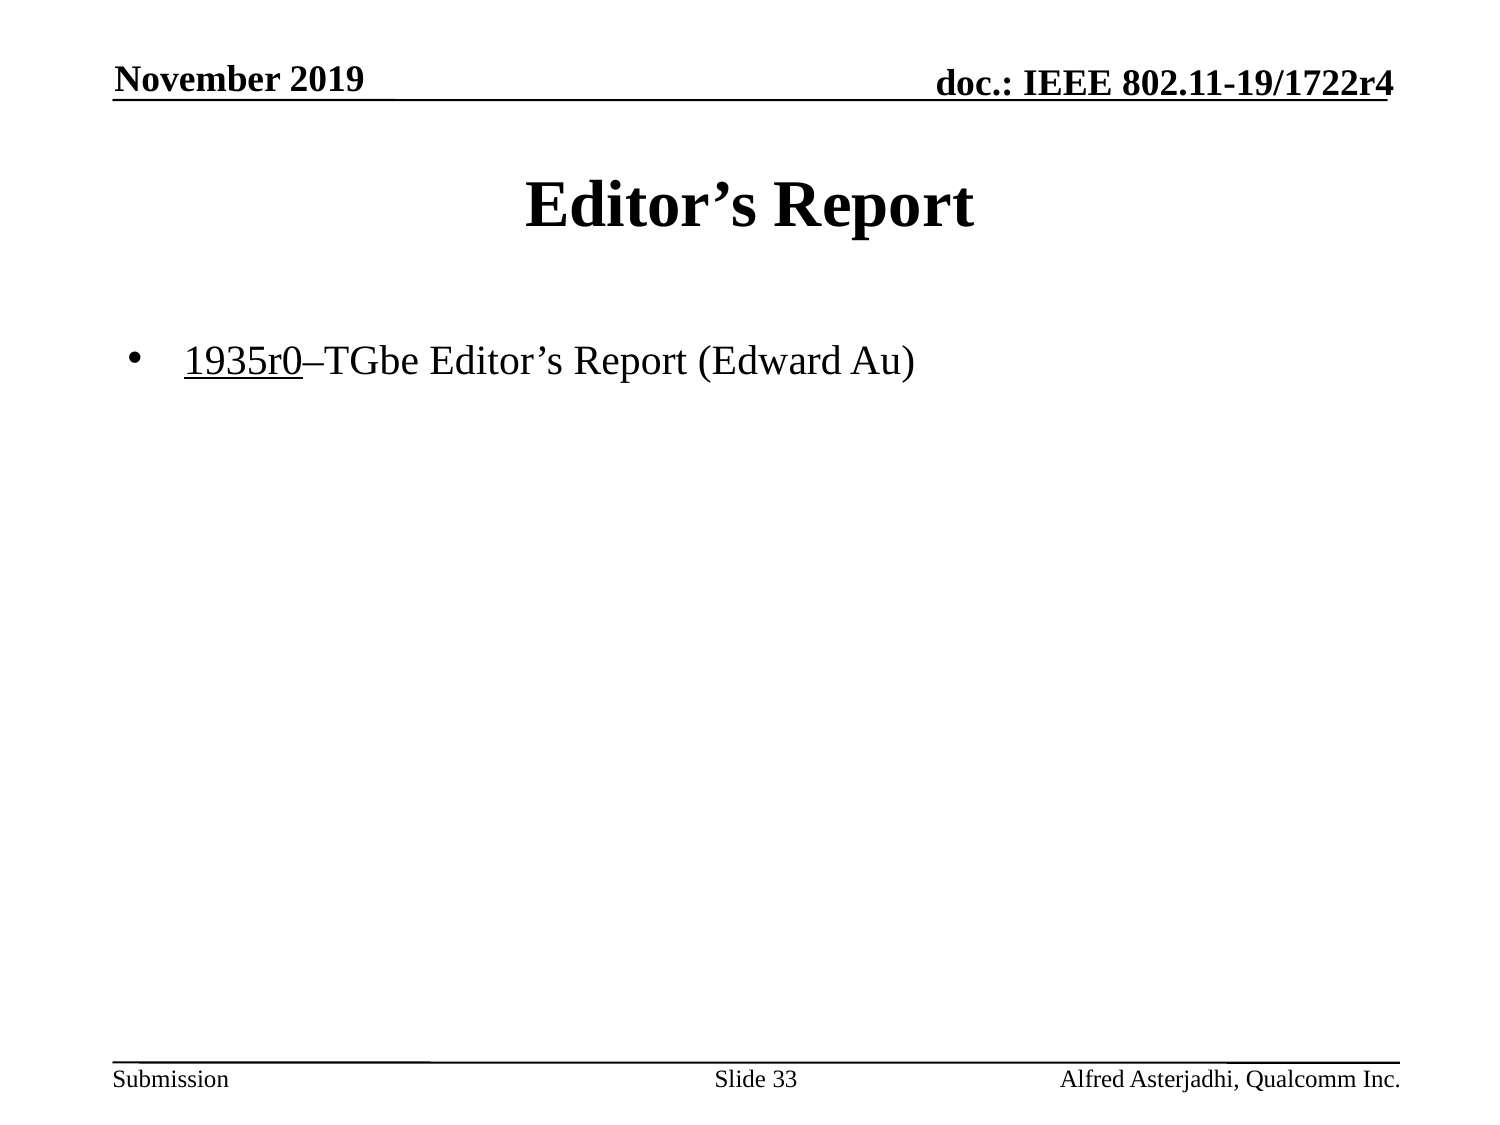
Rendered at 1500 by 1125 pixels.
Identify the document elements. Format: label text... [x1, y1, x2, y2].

list 1935r0–TGbe Editor’s Report (Edward Au) [112, 324, 1388, 1000]
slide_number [114, 54, 423, 100]
title Editor’s Report [112, 112, 1388, 288]
footer Alfred Asterjadhi, Qualcomm Inc. [878, 1061, 1402, 1093]
slide_number Slide 33 [712, 1061, 800, 1123]
